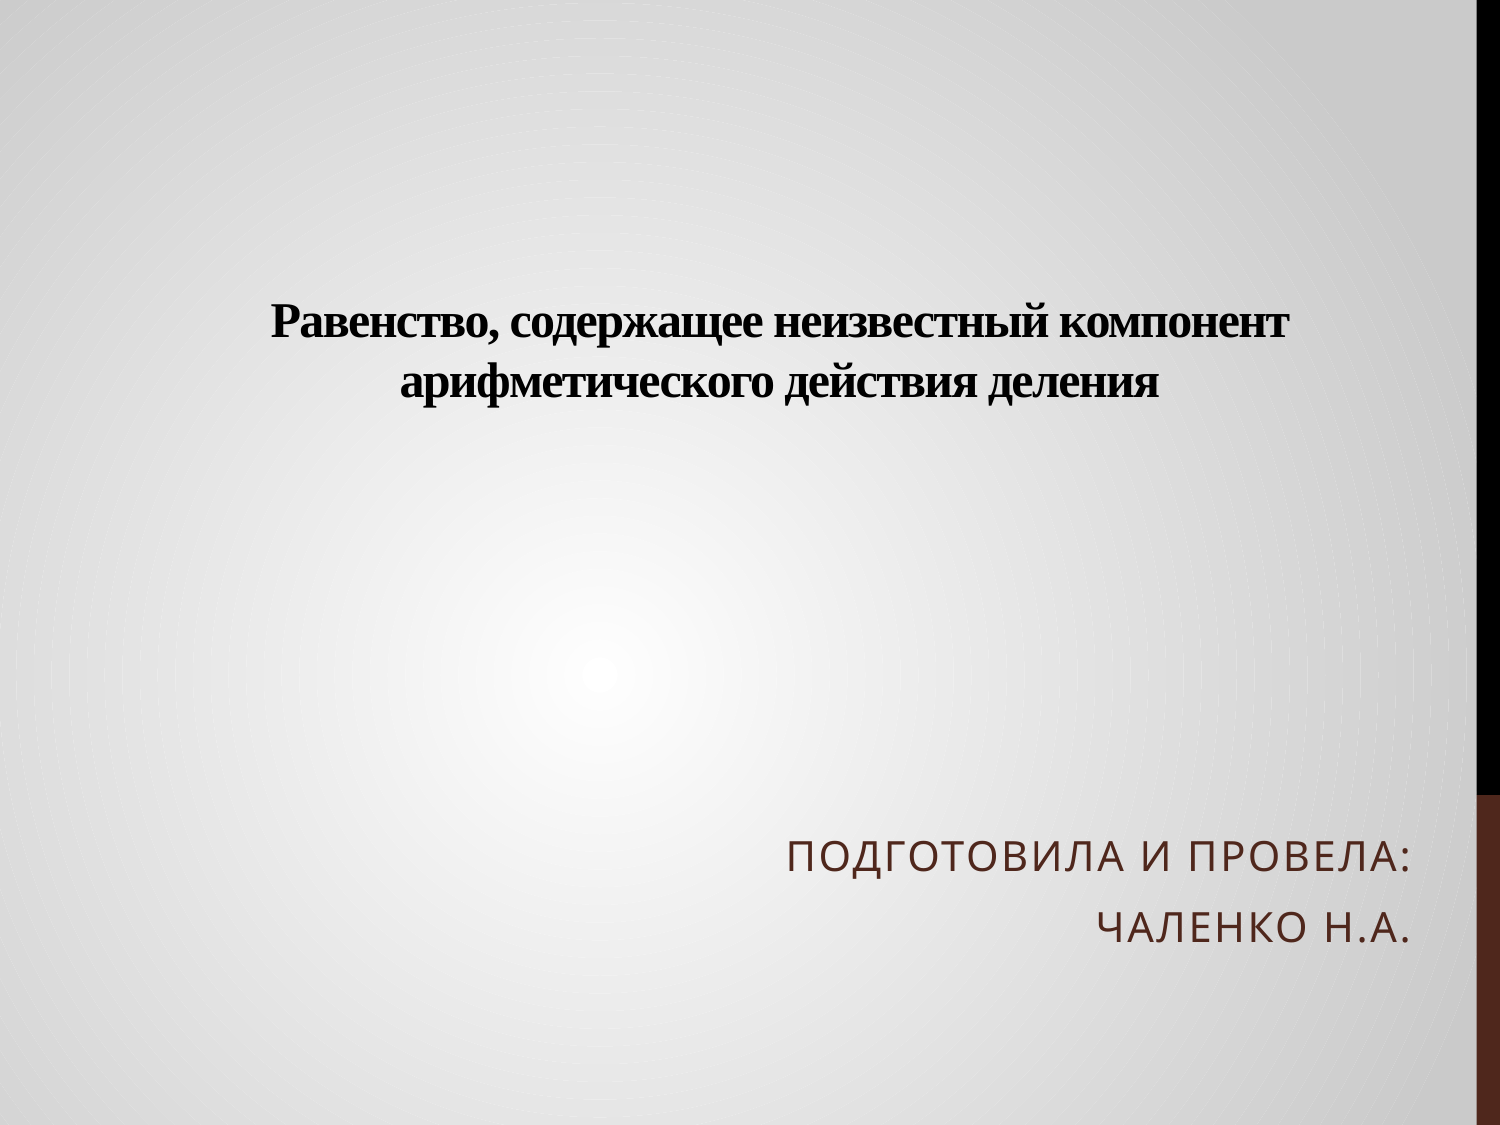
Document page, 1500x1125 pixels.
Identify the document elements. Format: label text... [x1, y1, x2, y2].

subtitle Подготовила и провела: Чаленко Н.А. [301, 822, 1427, 973]
title Равенство, содержащее неизвестный компонент арифметического действия деления [123, 246, 1447, 449]
